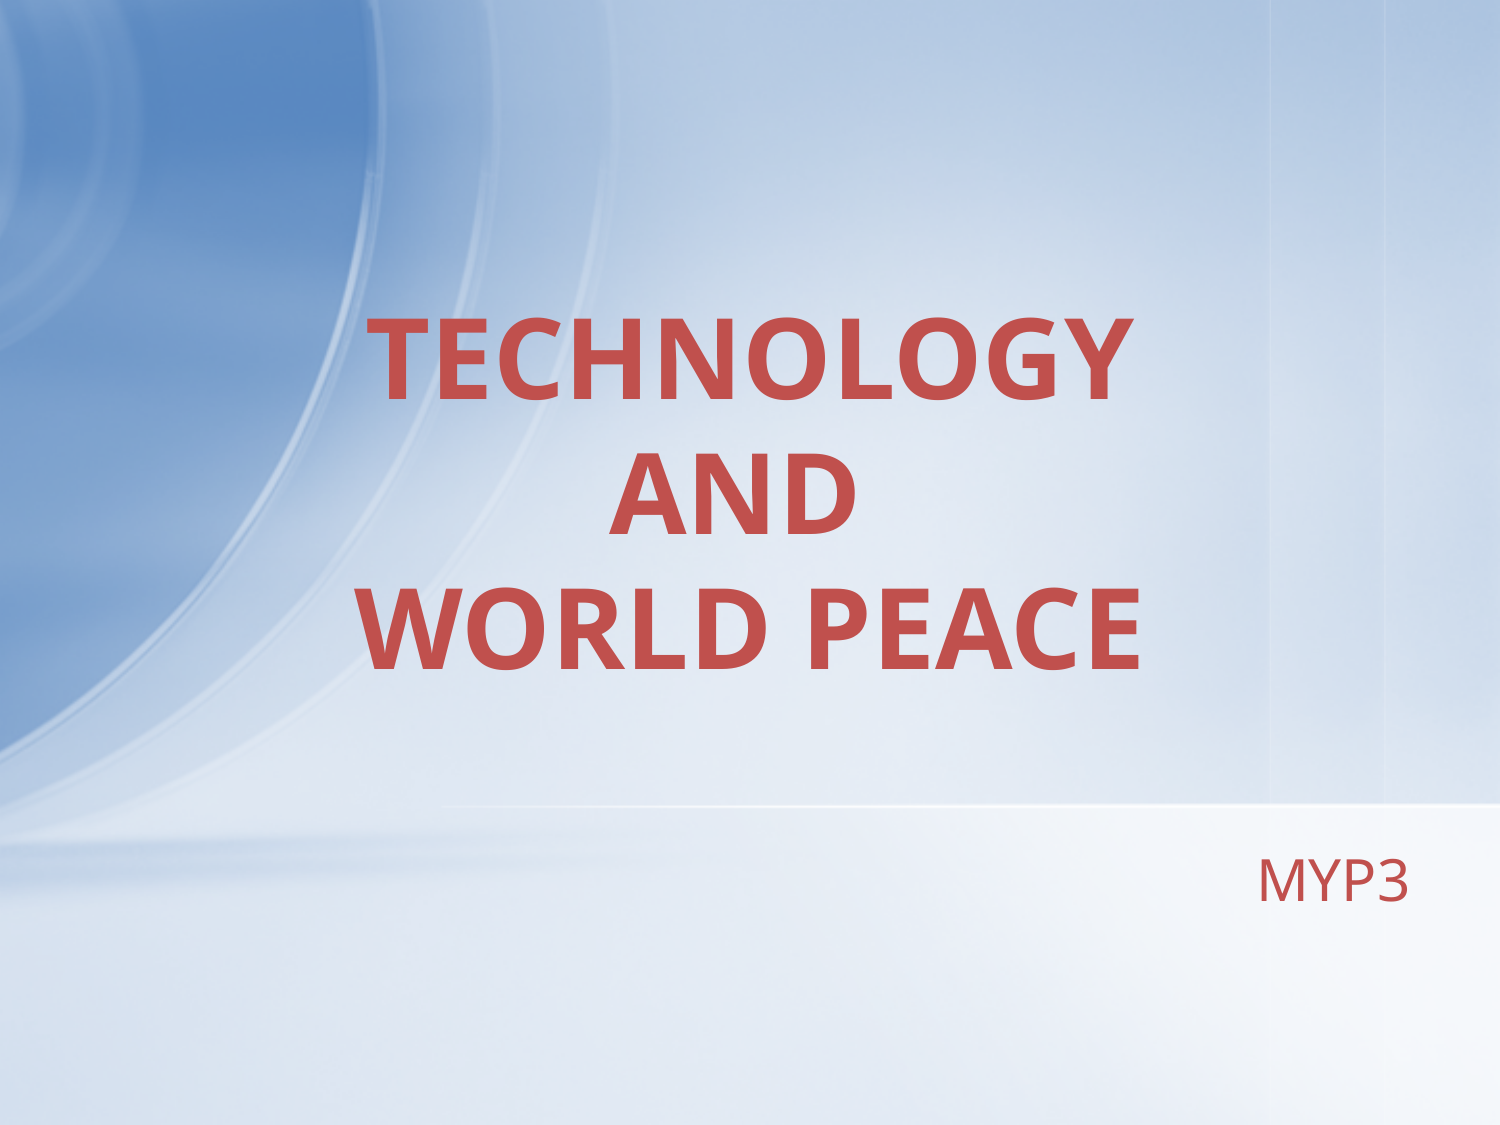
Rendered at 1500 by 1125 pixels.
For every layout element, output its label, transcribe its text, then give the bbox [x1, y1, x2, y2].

title TECHNOLOGY AND WORLD PEACE [75, 308, 1425, 700]
subtitle MYP3 [408, 835, 1425, 988]
picture [0, 0, 1500, 1125]
